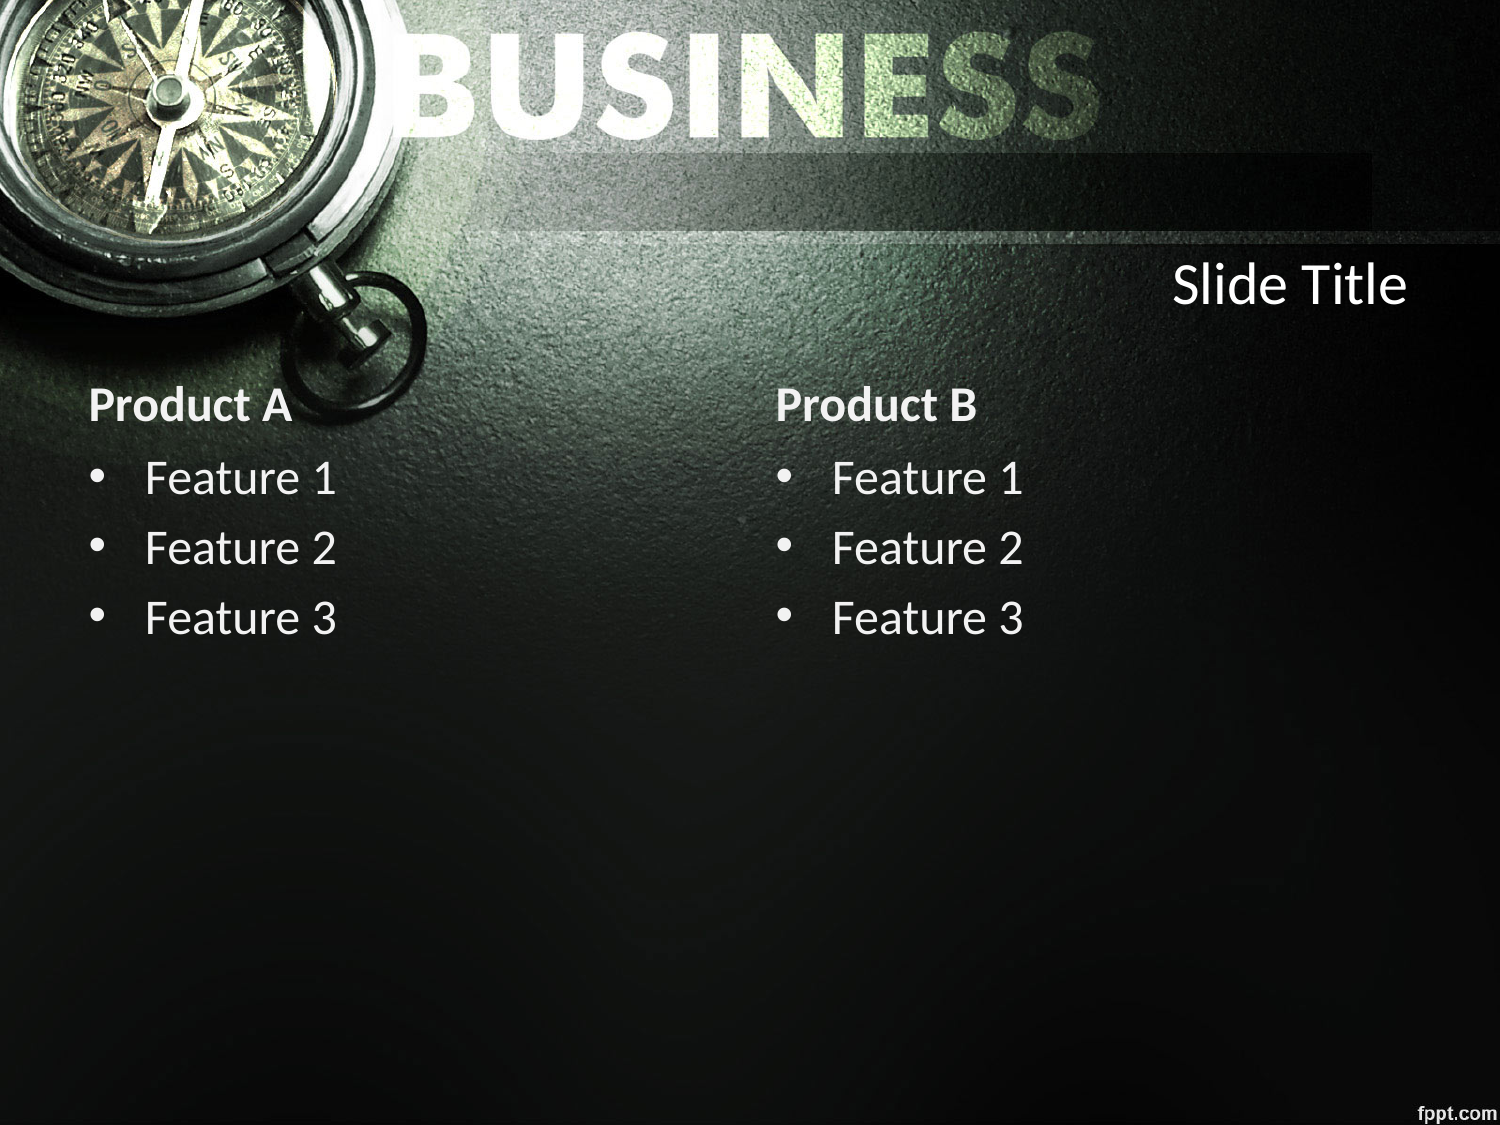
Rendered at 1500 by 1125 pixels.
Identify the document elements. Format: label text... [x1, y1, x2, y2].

title Slide Title [73, 236, 1424, 325]
list Product A [73, 333, 737, 437]
picture [0, 0, 1500, 1125]
list Product B [760, 333, 1424, 437]
list Feature 1 Feature 2 Feature 3 [760, 437, 1424, 936]
list Feature 1 Feature 2 Feature 3 [73, 437, 737, 936]
